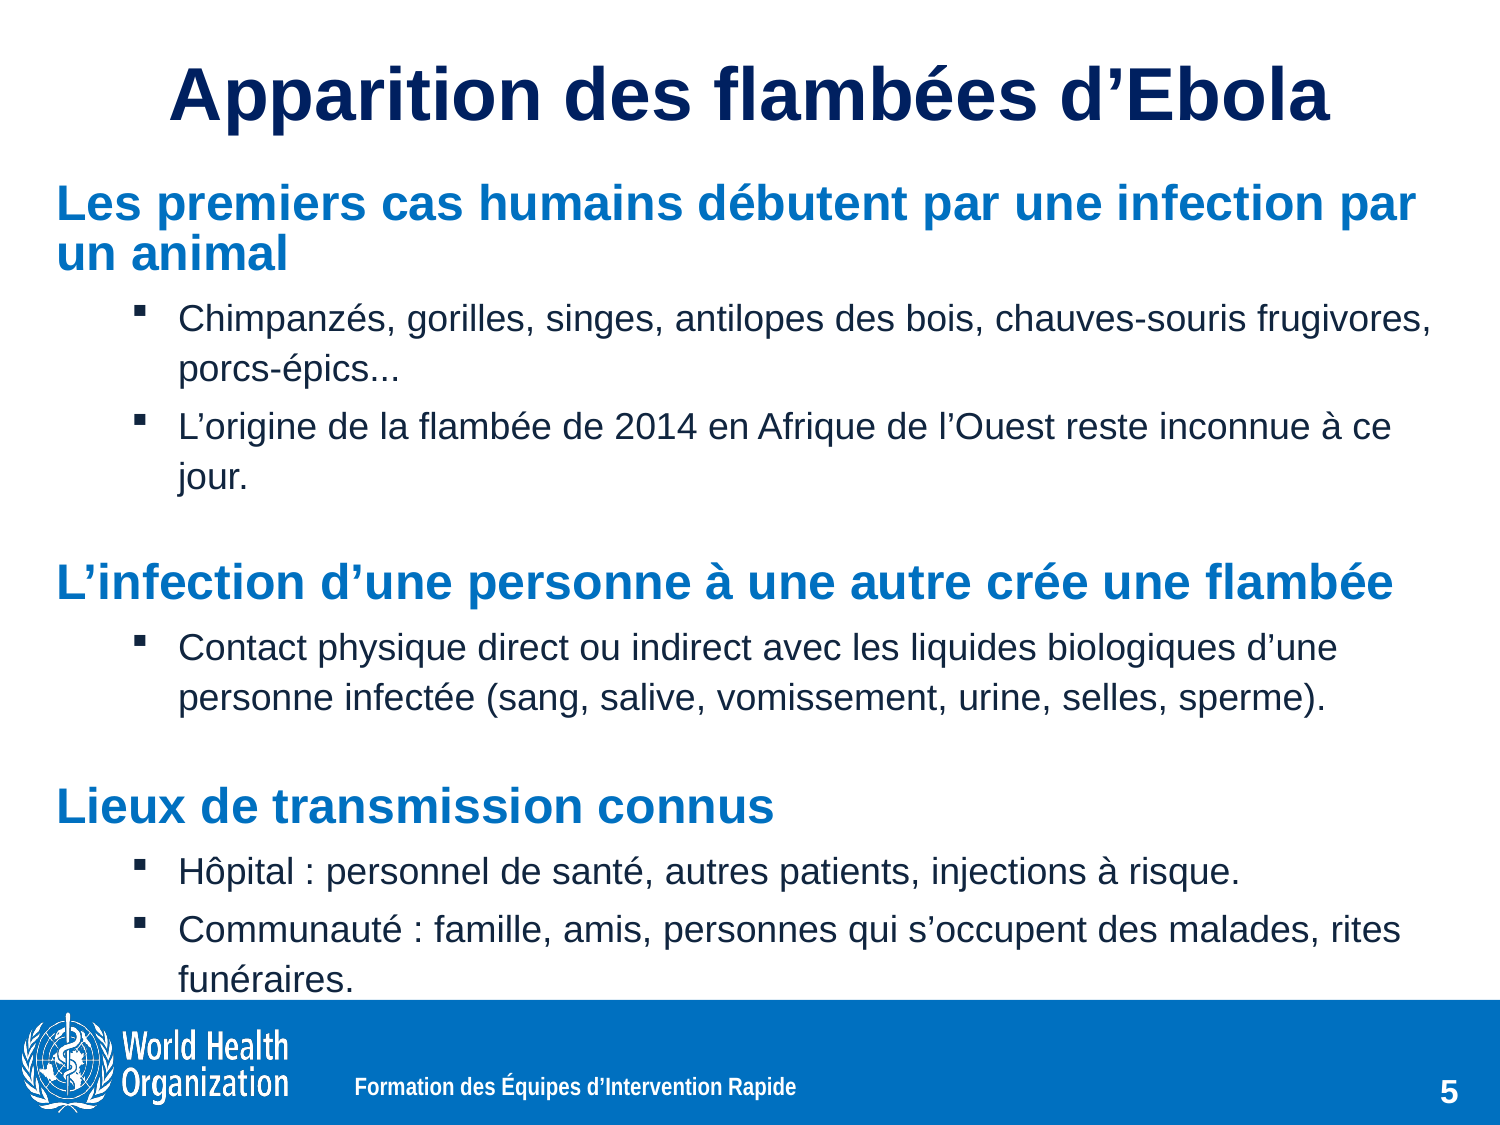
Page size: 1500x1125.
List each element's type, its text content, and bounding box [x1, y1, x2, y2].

list Les premiers cas humains débutent par une infection par un animal Chimpanzés, gorilles, singes, antilopes des bois, chauves-souris frugivores, porcs-épics... L’origine de la flambée de 2014 en Afrique de l’Ouest reste inconnue à ce jour. L’infection d’une personne à une autre crée une flambée Contact physique direct ou indirect avec les liquides biologiques d’une personne infectée (sang, salive, vomissement, urine, selles, sperme). Lieux de transmission connus Hôpital : personnel de santé, autres patients, injections à risque. Communauté : famille, amis, personnes qui s’occupent des malades, rites funéraires. [41, 172, 1483, 904]
text_box Apparition des flambées d’Ebola [0, 0, 1500, 185]
picture [21, 1012, 288, 1113]
